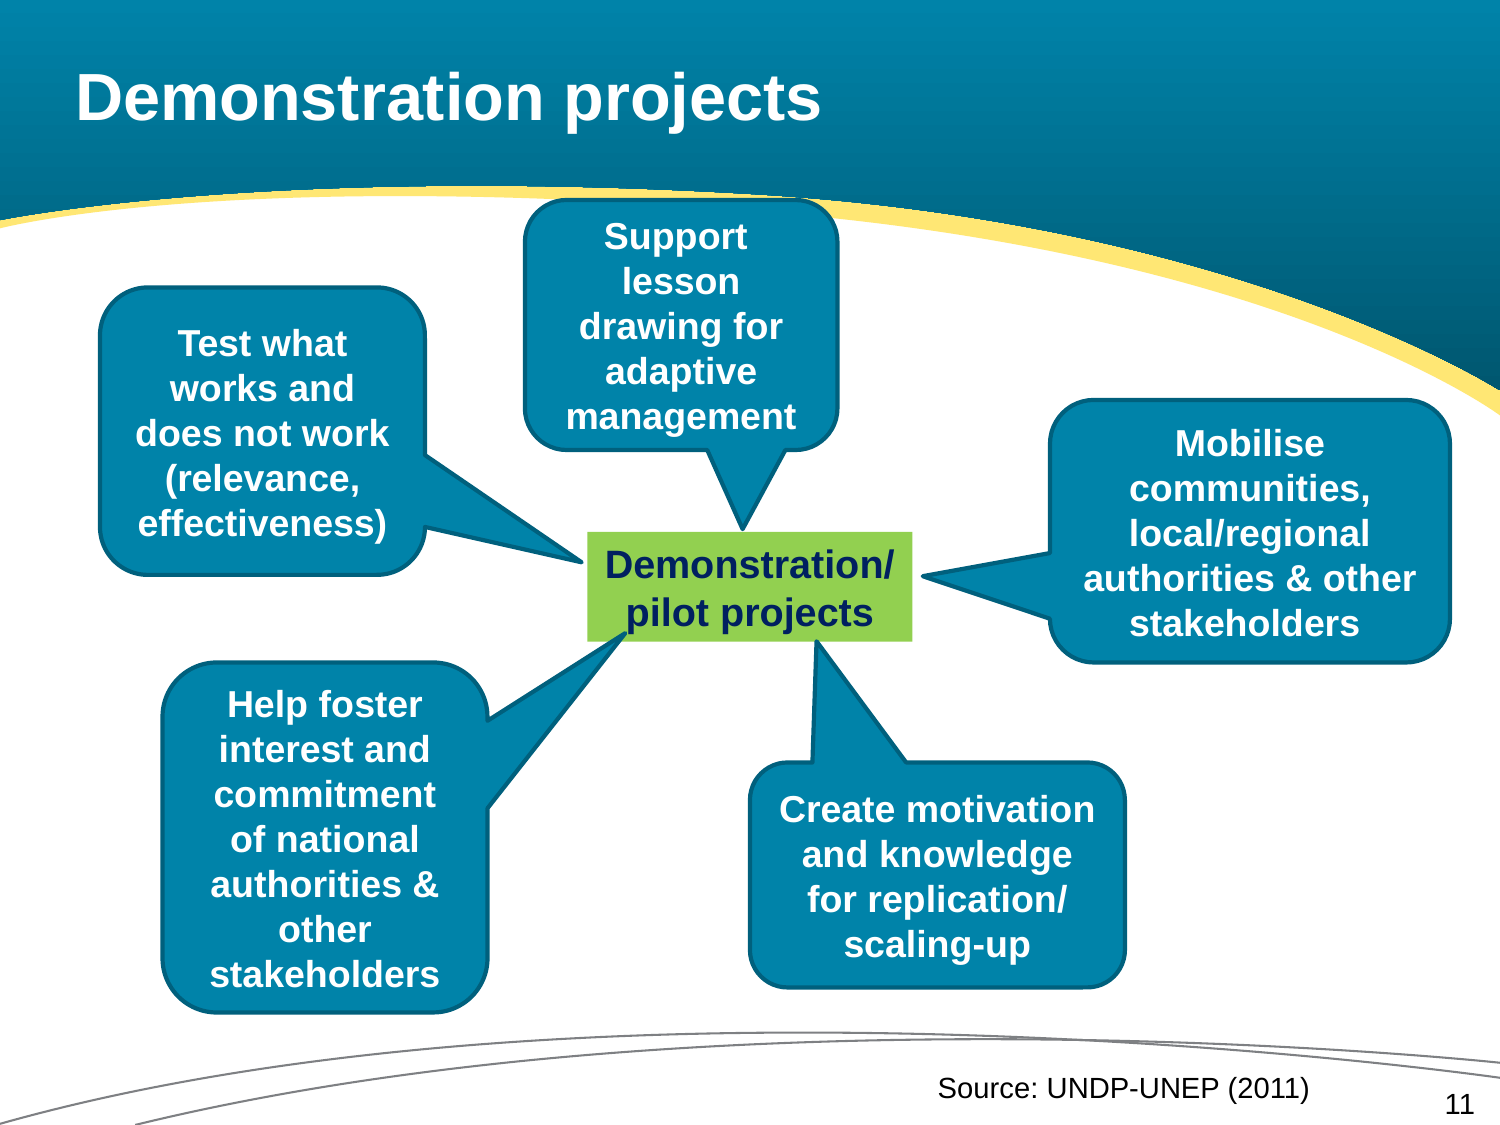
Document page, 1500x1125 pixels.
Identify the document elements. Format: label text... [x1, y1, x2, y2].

slide_number 11 [1124, 1084, 1476, 1113]
text_box Mobilise communities, local/regional authorities & other stakeholders [920, 397, 1453, 665]
text_box Demonstration/pilot projects [587, 531, 913, 642]
text_box Test what works and does not work (relevance, effectiveness) [97, 285, 584, 577]
text_box Help foster interest and commitment of national authorities & other stakeholders [160, 631, 627, 1015]
text_box Create motivation and knowledge for replication/ scaling-up [747, 639, 1128, 990]
text_box Support lesson drawing for adaptive management [522, 197, 840, 532]
title Demonstration projects [74, 0, 1476, 188]
text_box Source: UNDP-UNEP (2011) [837, 1062, 1325, 1112]
